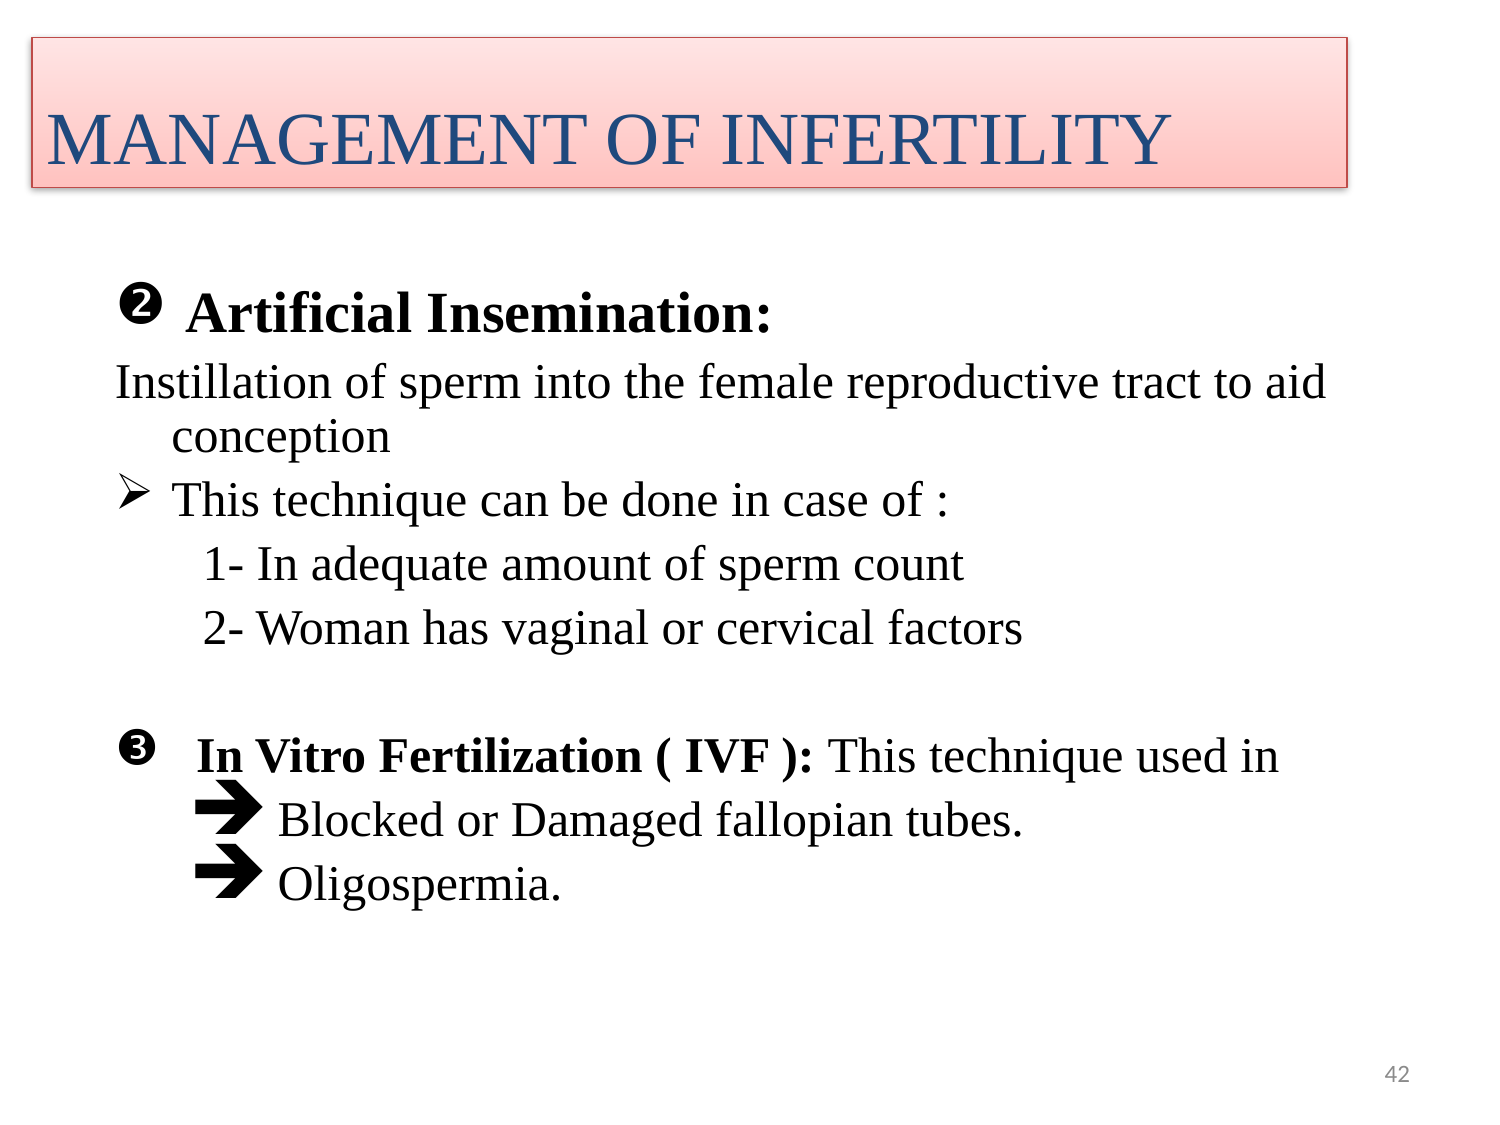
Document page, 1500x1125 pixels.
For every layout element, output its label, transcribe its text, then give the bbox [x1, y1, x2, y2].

list Artificial Insemination: Instillation of sperm into the female reproductive tract to aid conception This technique can be done in case of : 1- In adequate amount of sperm count 2- Woman has vaginal or cervical factors In Vitro Fertilization ( IVF ): This technique used in Blocked or Damaged fallopian tubes. Oligospermia. [99, 275, 1400, 1000]
slide_number 42 [1074, 1042, 1425, 1103]
text_box MANAGEMENT OF INFERTILITY [31, 37, 1348, 188]
